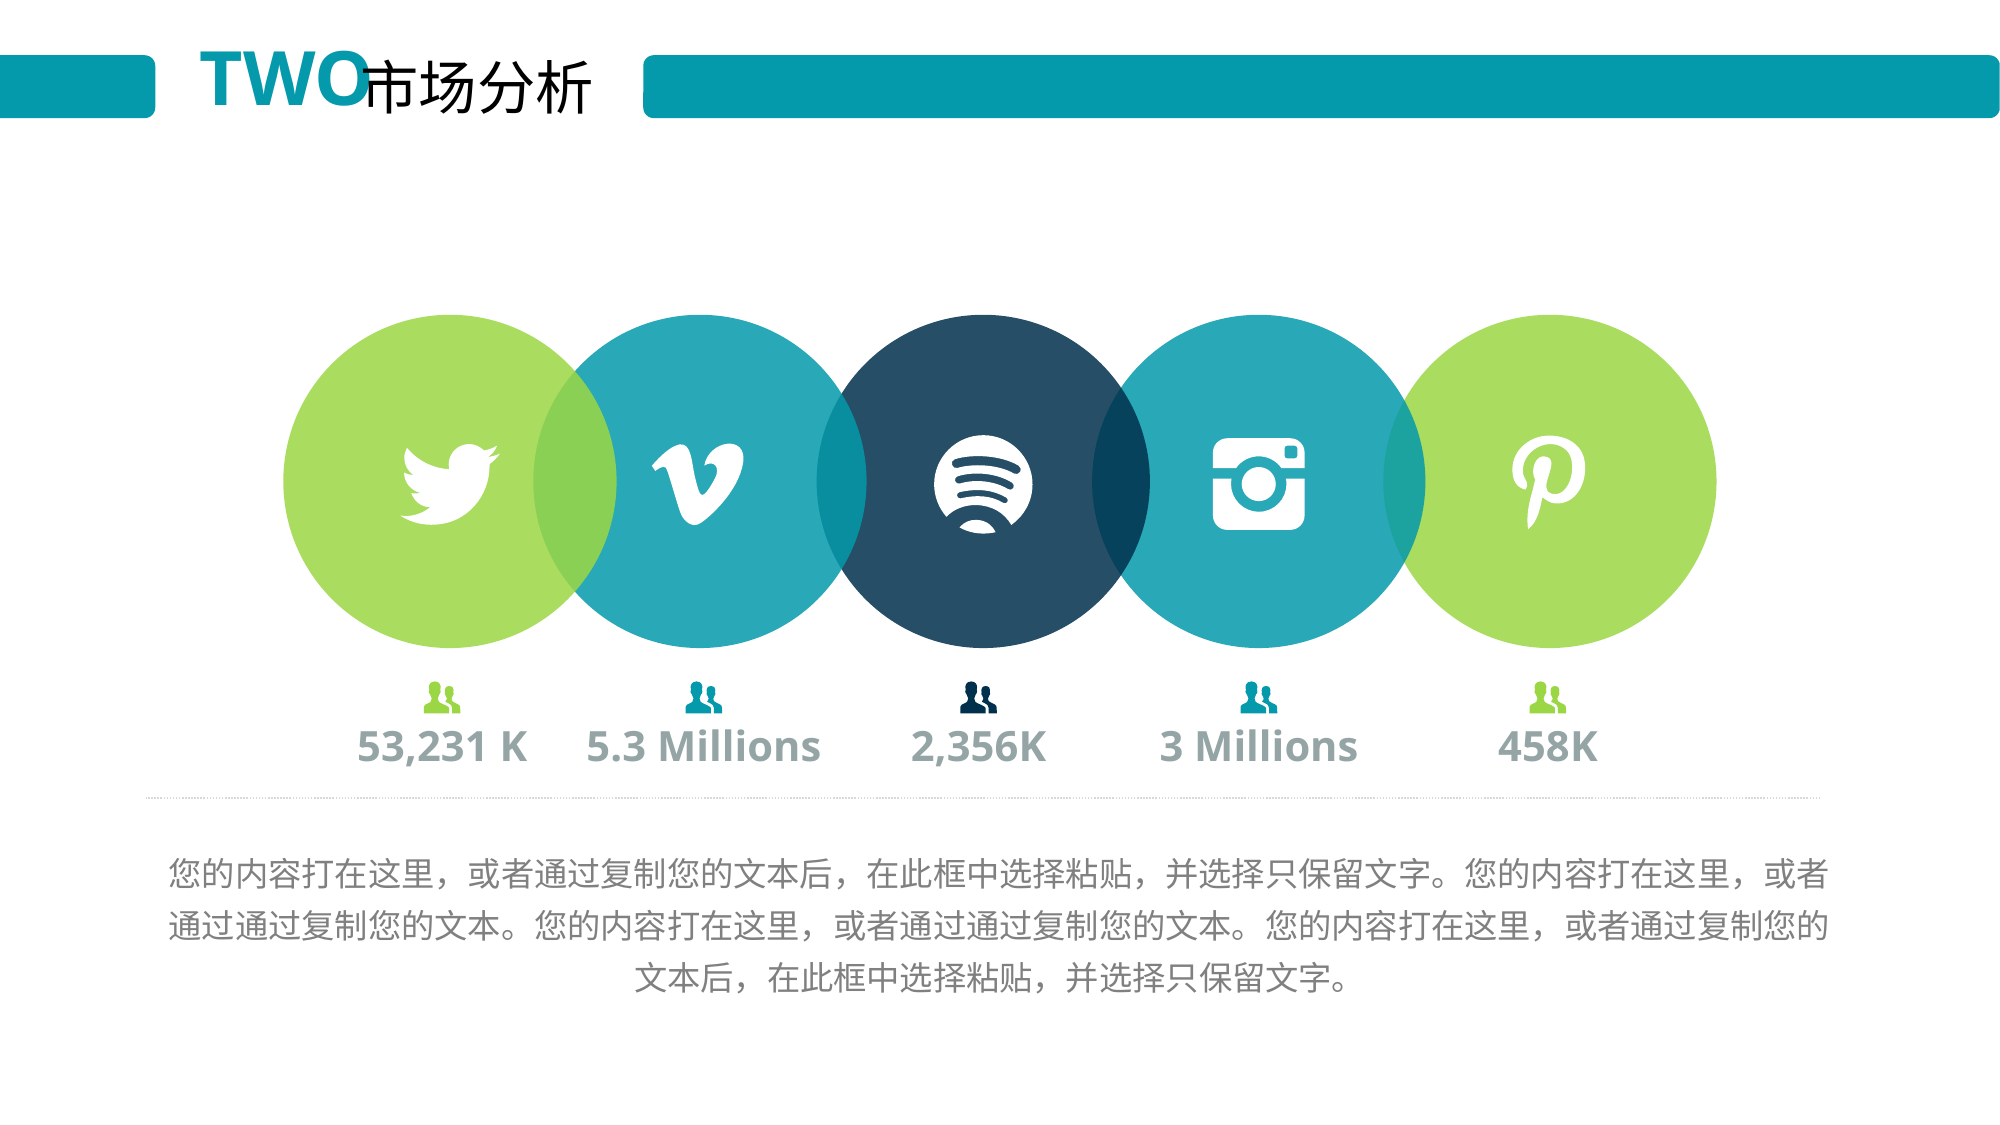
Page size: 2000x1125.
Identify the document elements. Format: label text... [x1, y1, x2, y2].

text_box [444, 686, 461, 714]
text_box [868, 314, 1151, 649]
text_box [685, 681, 711, 714]
text_box 53,231 K [356, 719, 528, 770]
text_box [1240, 681, 1267, 714]
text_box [1426, 314, 1717, 649]
text_box [706, 686, 723, 714]
text_box [0, 55, 156, 119]
text_box [981, 686, 997, 714]
text_box 458K [1498, 719, 1598, 770]
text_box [184, 23, 976, 130]
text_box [1151, 314, 1426, 649]
text_box [1529, 681, 1555, 714]
text_box 2,356K [910, 719, 1047, 770]
text_box 3 Millions [1159, 719, 1359, 770]
text_box [960, 681, 986, 714]
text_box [283, 314, 617, 649]
text_box [1261, 686, 1278, 714]
text_box 您的内容打在这里，或者通过复制您的文本后，在此框中选择粘贴，并选择只保留文字。您的内容打在这里，或者通过通过复制您的文本。您的内容打在这里，或者通过通过复制您的文本。您的内容打在这里，或者通过复制您的文本后，在此框中选择粘贴，并选择只保留文字。 [132, 831, 1868, 1010]
text_box [980, 55, 2000, 119]
text_box [1550, 686, 1567, 714]
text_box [618, 314, 867, 649]
text_box [423, 681, 450, 714]
text_box 5.3 Millions [586, 719, 822, 770]
